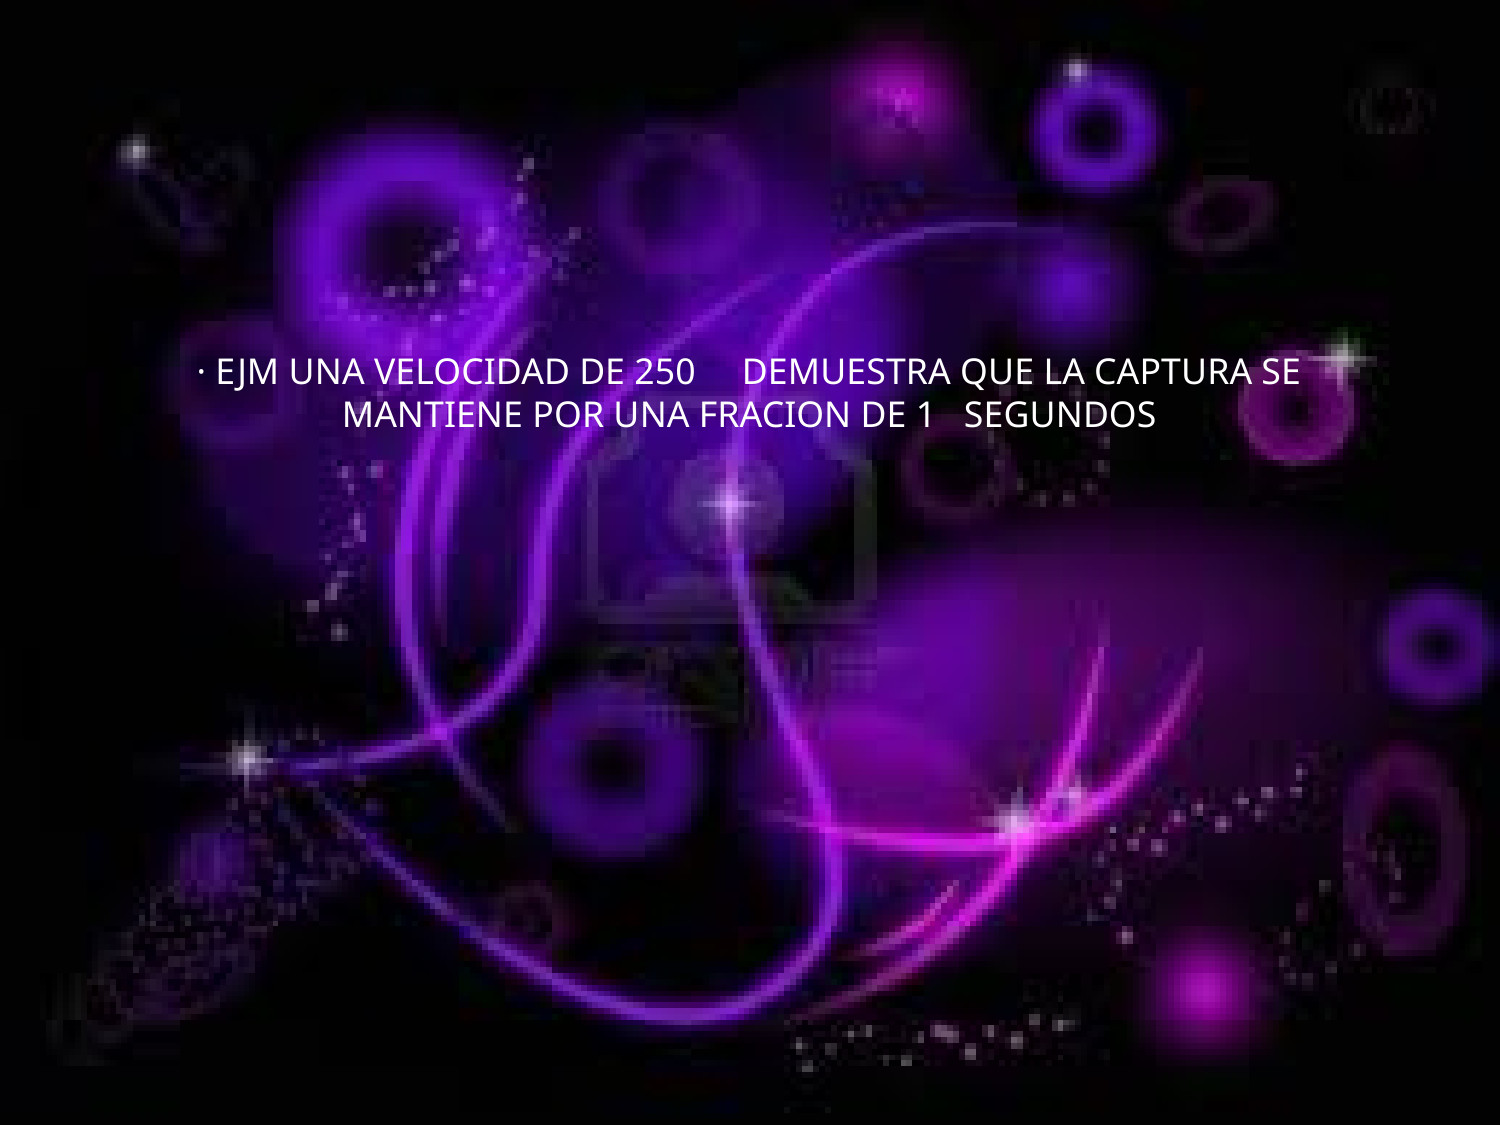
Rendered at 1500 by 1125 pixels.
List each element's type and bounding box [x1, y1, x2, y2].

list [0, 0, 1500, 1125]
